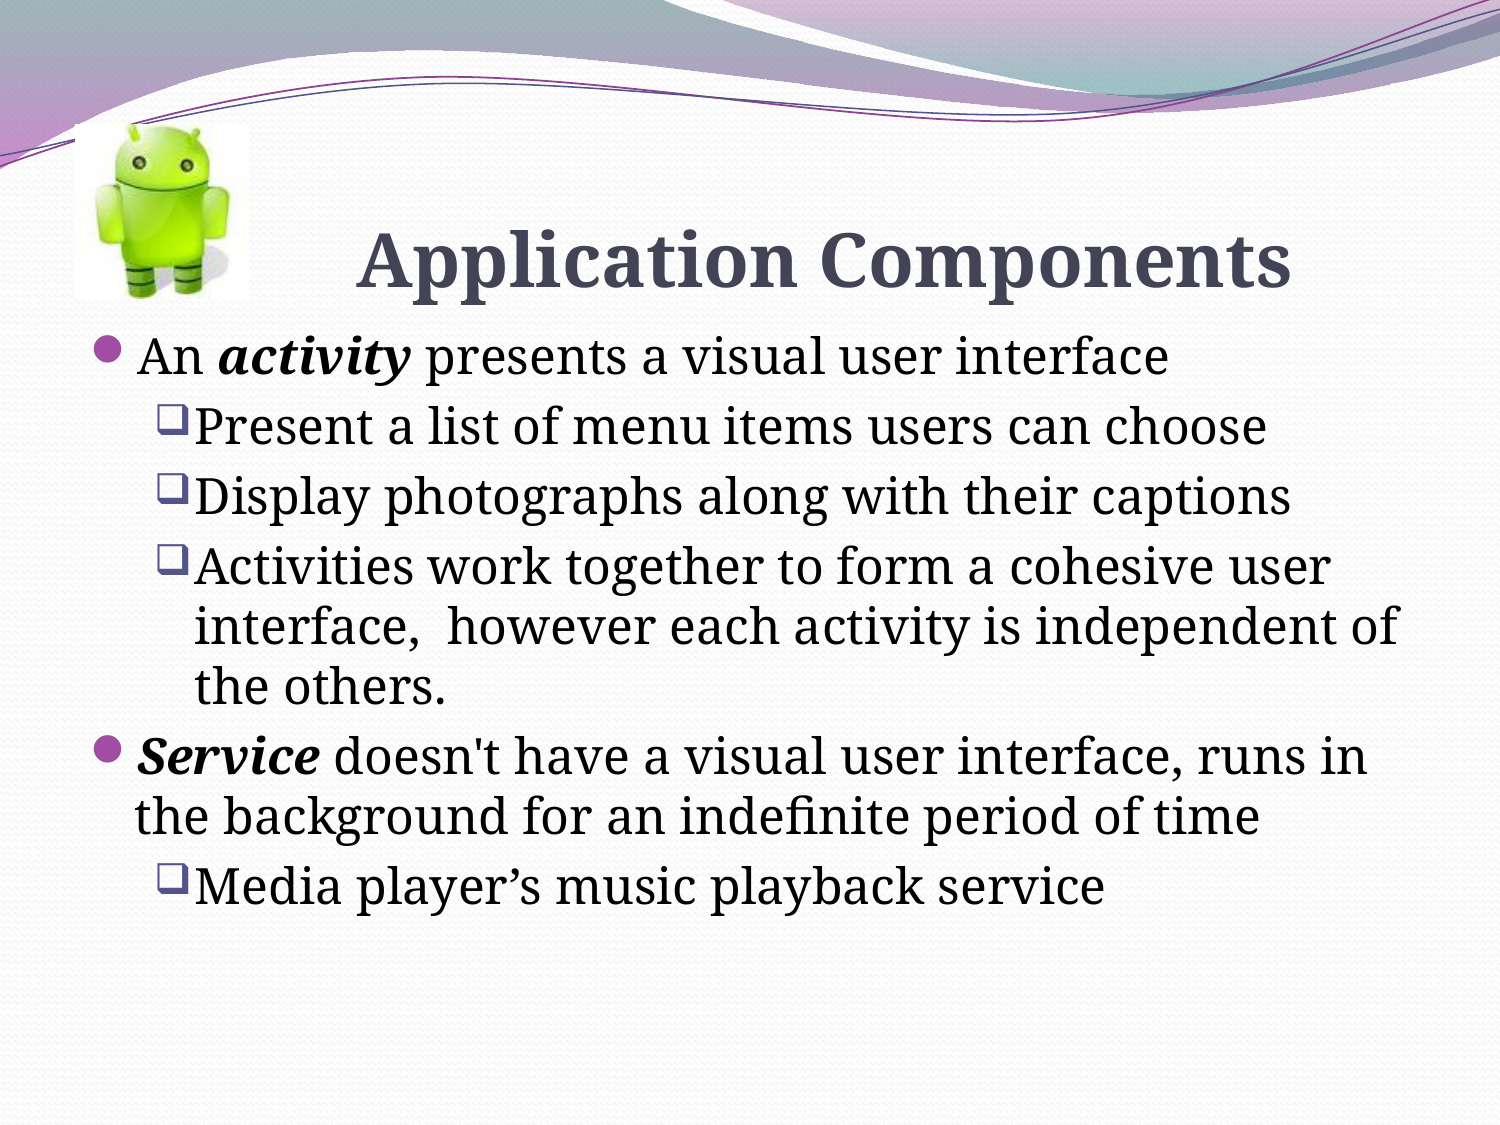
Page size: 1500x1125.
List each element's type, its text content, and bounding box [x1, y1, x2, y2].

list An activity presents a visual user interface Present a list of menu items users can choose Display photographs along with their captions Activities work together to form a cohesive user interface, however each activity is independent of the others. Service doesn't have a visual user interface, runs in the background for an indefinite period of time Media player’s music playback service [75, 317, 1425, 1038]
title Application Components [75, 115, 1425, 303]
